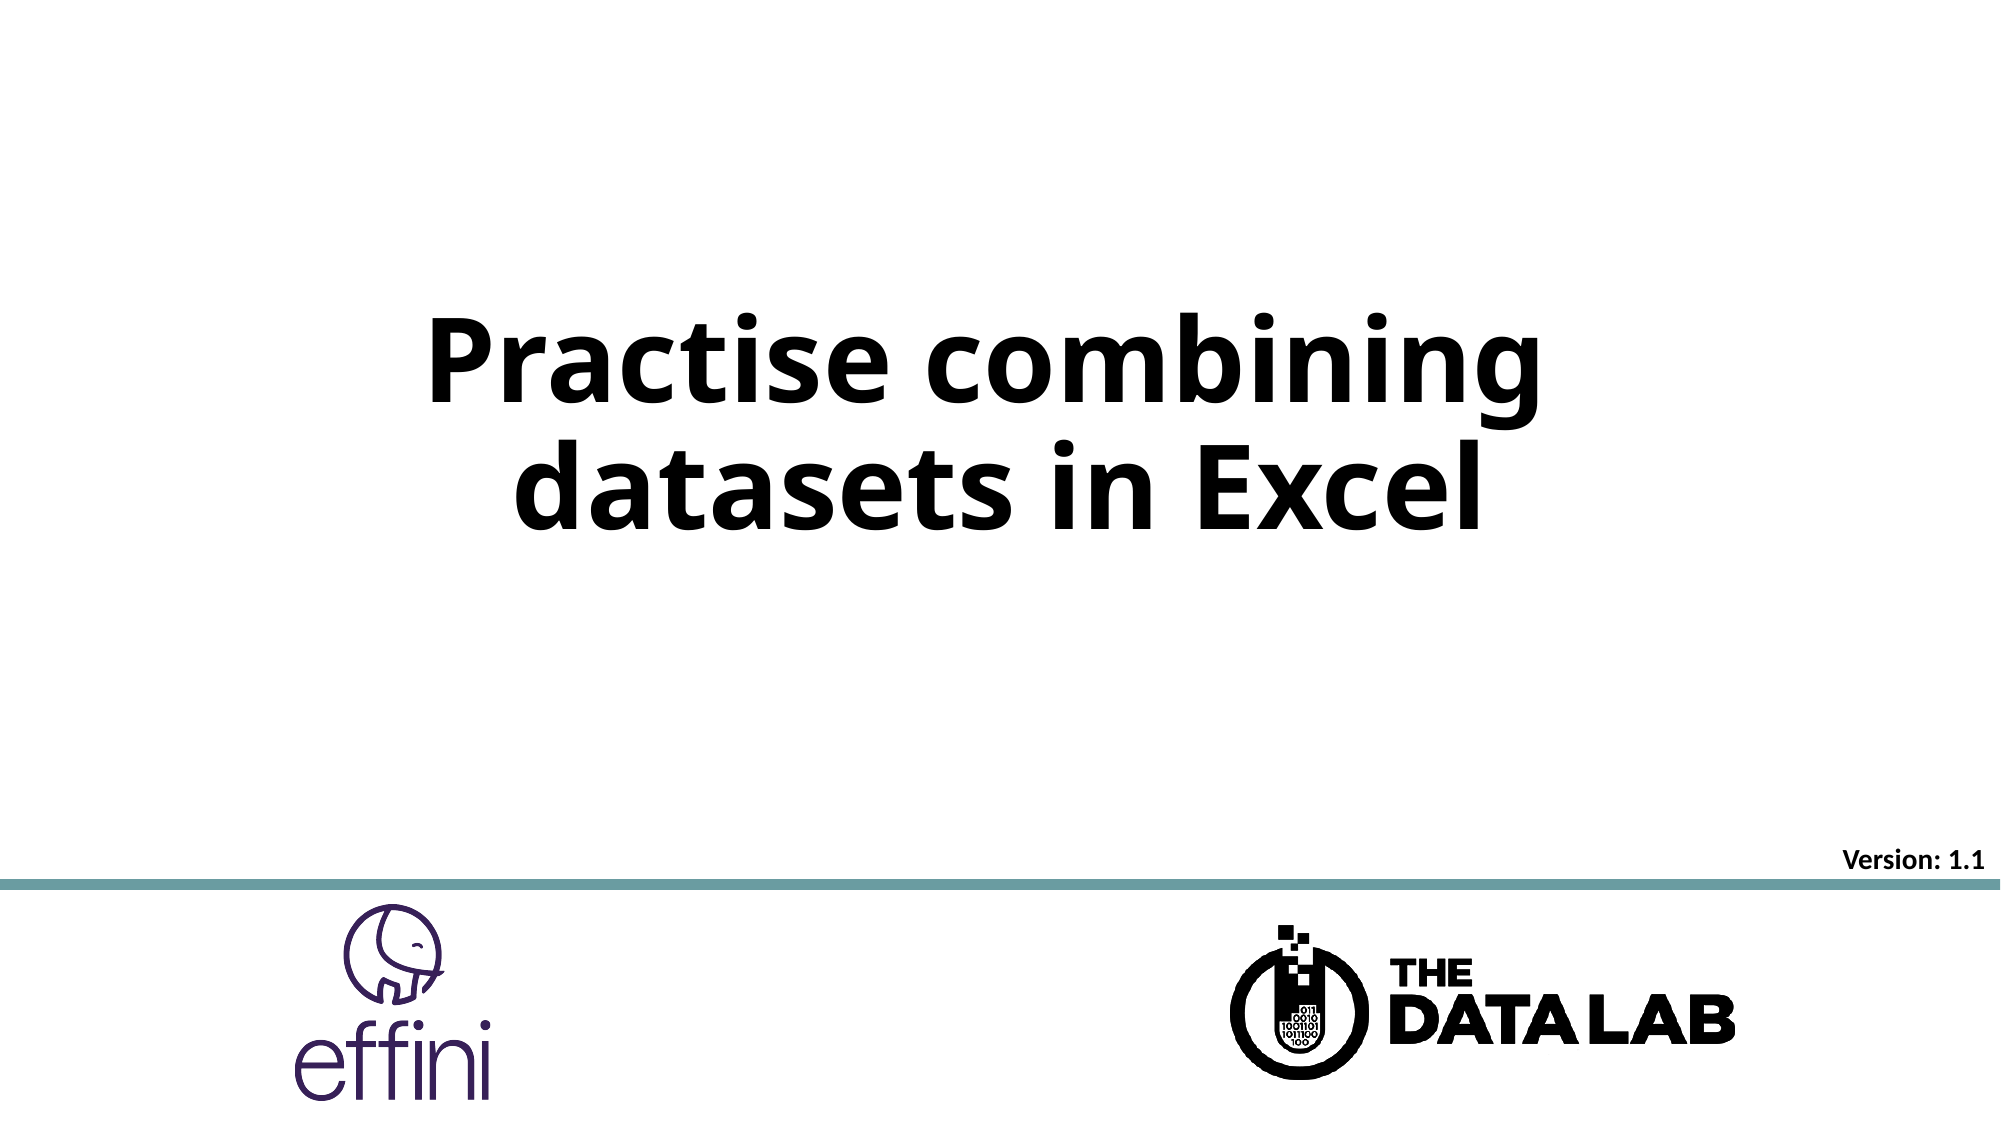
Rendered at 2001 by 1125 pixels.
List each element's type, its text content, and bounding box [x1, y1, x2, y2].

picture [295, 904, 491, 1101]
text_box Version: 1.1 [1562, 832, 2000, 883]
picture [1230, 925, 1735, 1080]
title Practise combining datasets in Excel [249, 292, 1750, 563]
